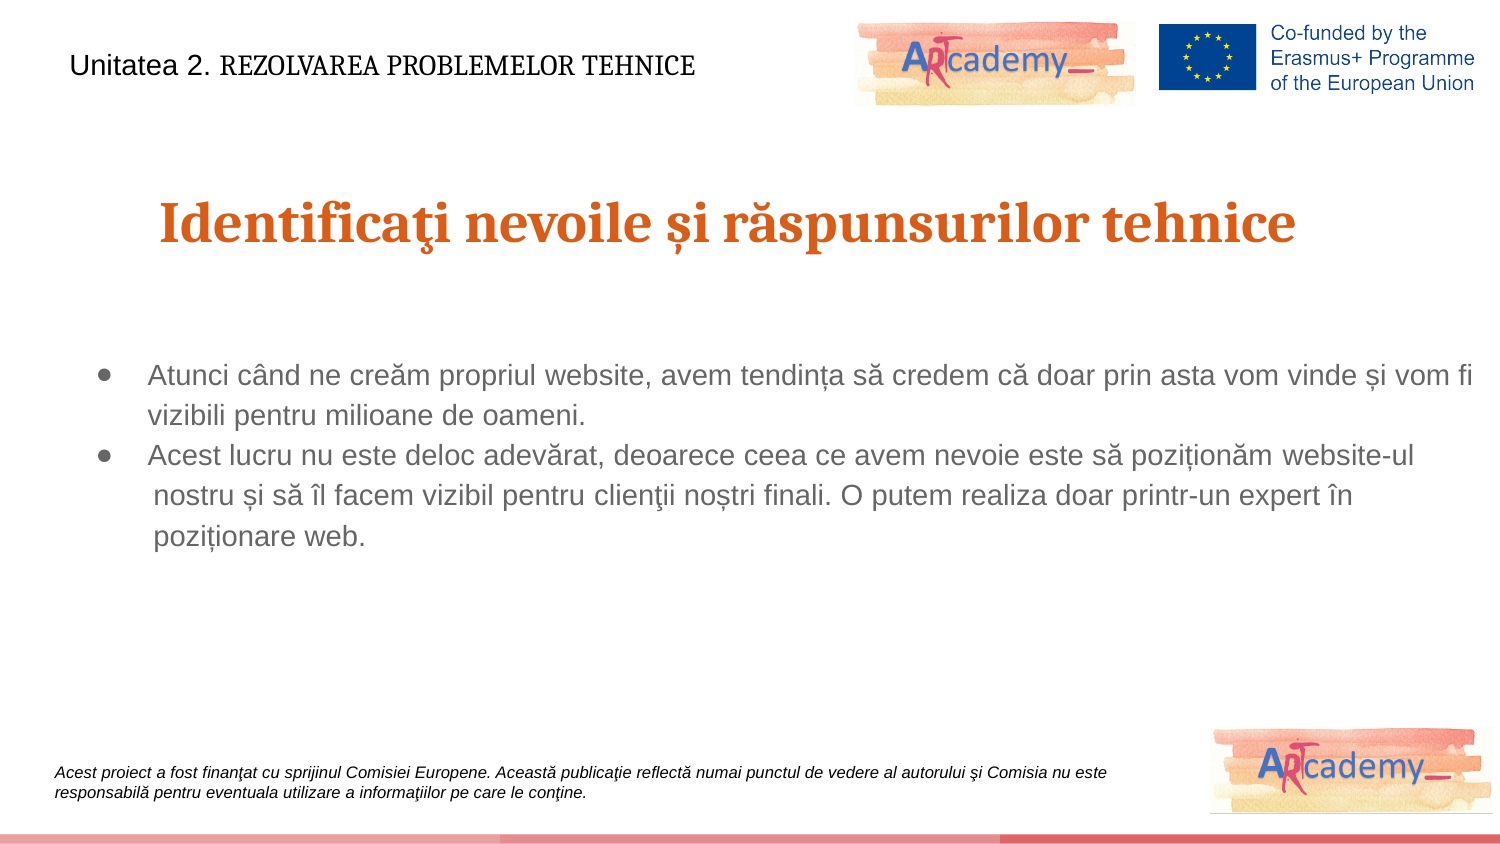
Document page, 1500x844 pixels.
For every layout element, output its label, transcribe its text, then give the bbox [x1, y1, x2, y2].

title Identificaţi nevoile și răspunsurilor tehnice [52, 169, 1405, 270]
picture [1158, 24, 1474, 94]
list Atunci când ne creăm propriul website, avem tendința să credem că doar prin asta vom vinde și vom fi vizibili pentru milioane de oameni. Acest lucru nu este deloc adevărat, deoarece ceea ce avem nevoie este să poziționăm website-ul nostru și să îl facem vizibil pentru clienţii noștri finali. O putem realiza doar printr-un expert în poziționare web. [57, 336, 1500, 622]
picture [1210, 709, 1493, 844]
text_box Unitatea 2. REZOLVAREA PROBLEMELOR TEHNICE [54, 39, 787, 89]
text_box Acest proiect a fost finanţat cu sprijinul Comisiei Europene. Această publicaţie reflectă numai punctul de vedere al autorului şi Comisia nu este responsabilă pentru eventuala utilizare a informaţiilor pe care le conţine. [39, 754, 1205, 799]
picture [854, 2, 1137, 138]
